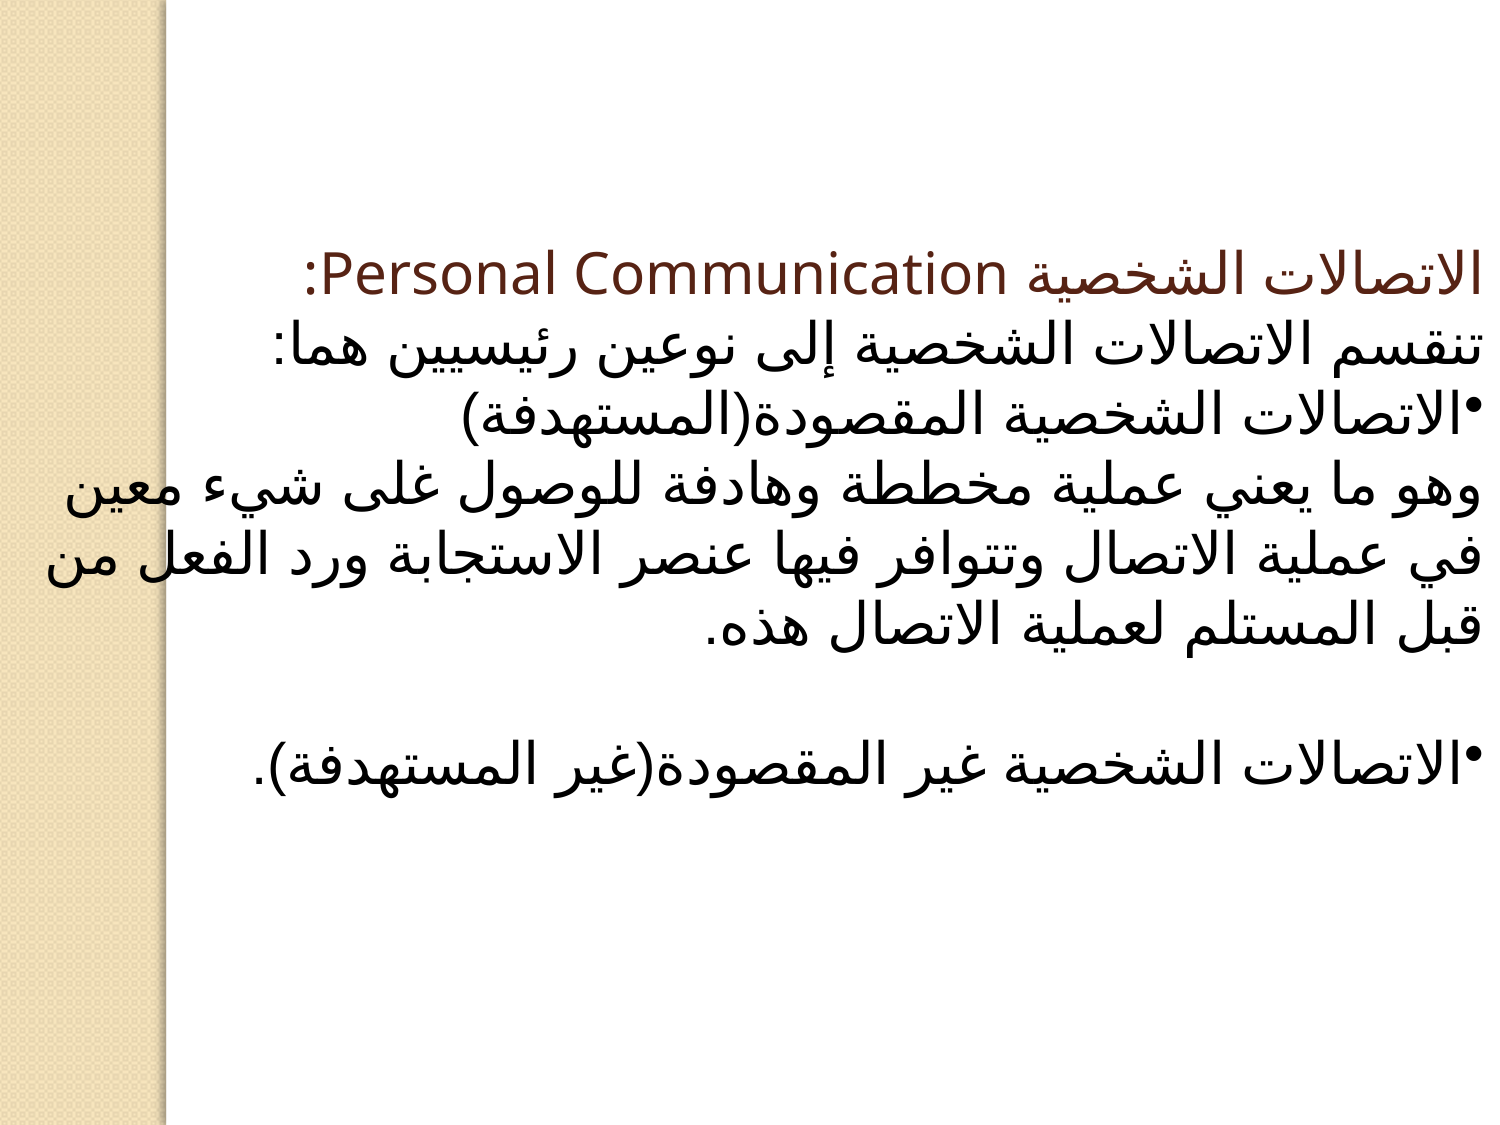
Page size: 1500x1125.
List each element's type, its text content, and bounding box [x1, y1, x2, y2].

text_box الاتصالات الشخصية Personal Communication: تنقسم الاتصالات الشخصية إلى نوعين رئيسيين هما: الاتصالات الشخصية المقصودة(المستهدفة) وهو ما يعني عملية مخططة وهادفة للوصول غلى شيء معين في عملية الاتصال وتتوافر فيها عنصر الاستجابة ورد الفعل من قبل المستلم لعملية الاتصال هذه. الاتصالات الشخصية غير المقصودة(غير المستهدفة). [0, 228, 1500, 804]
